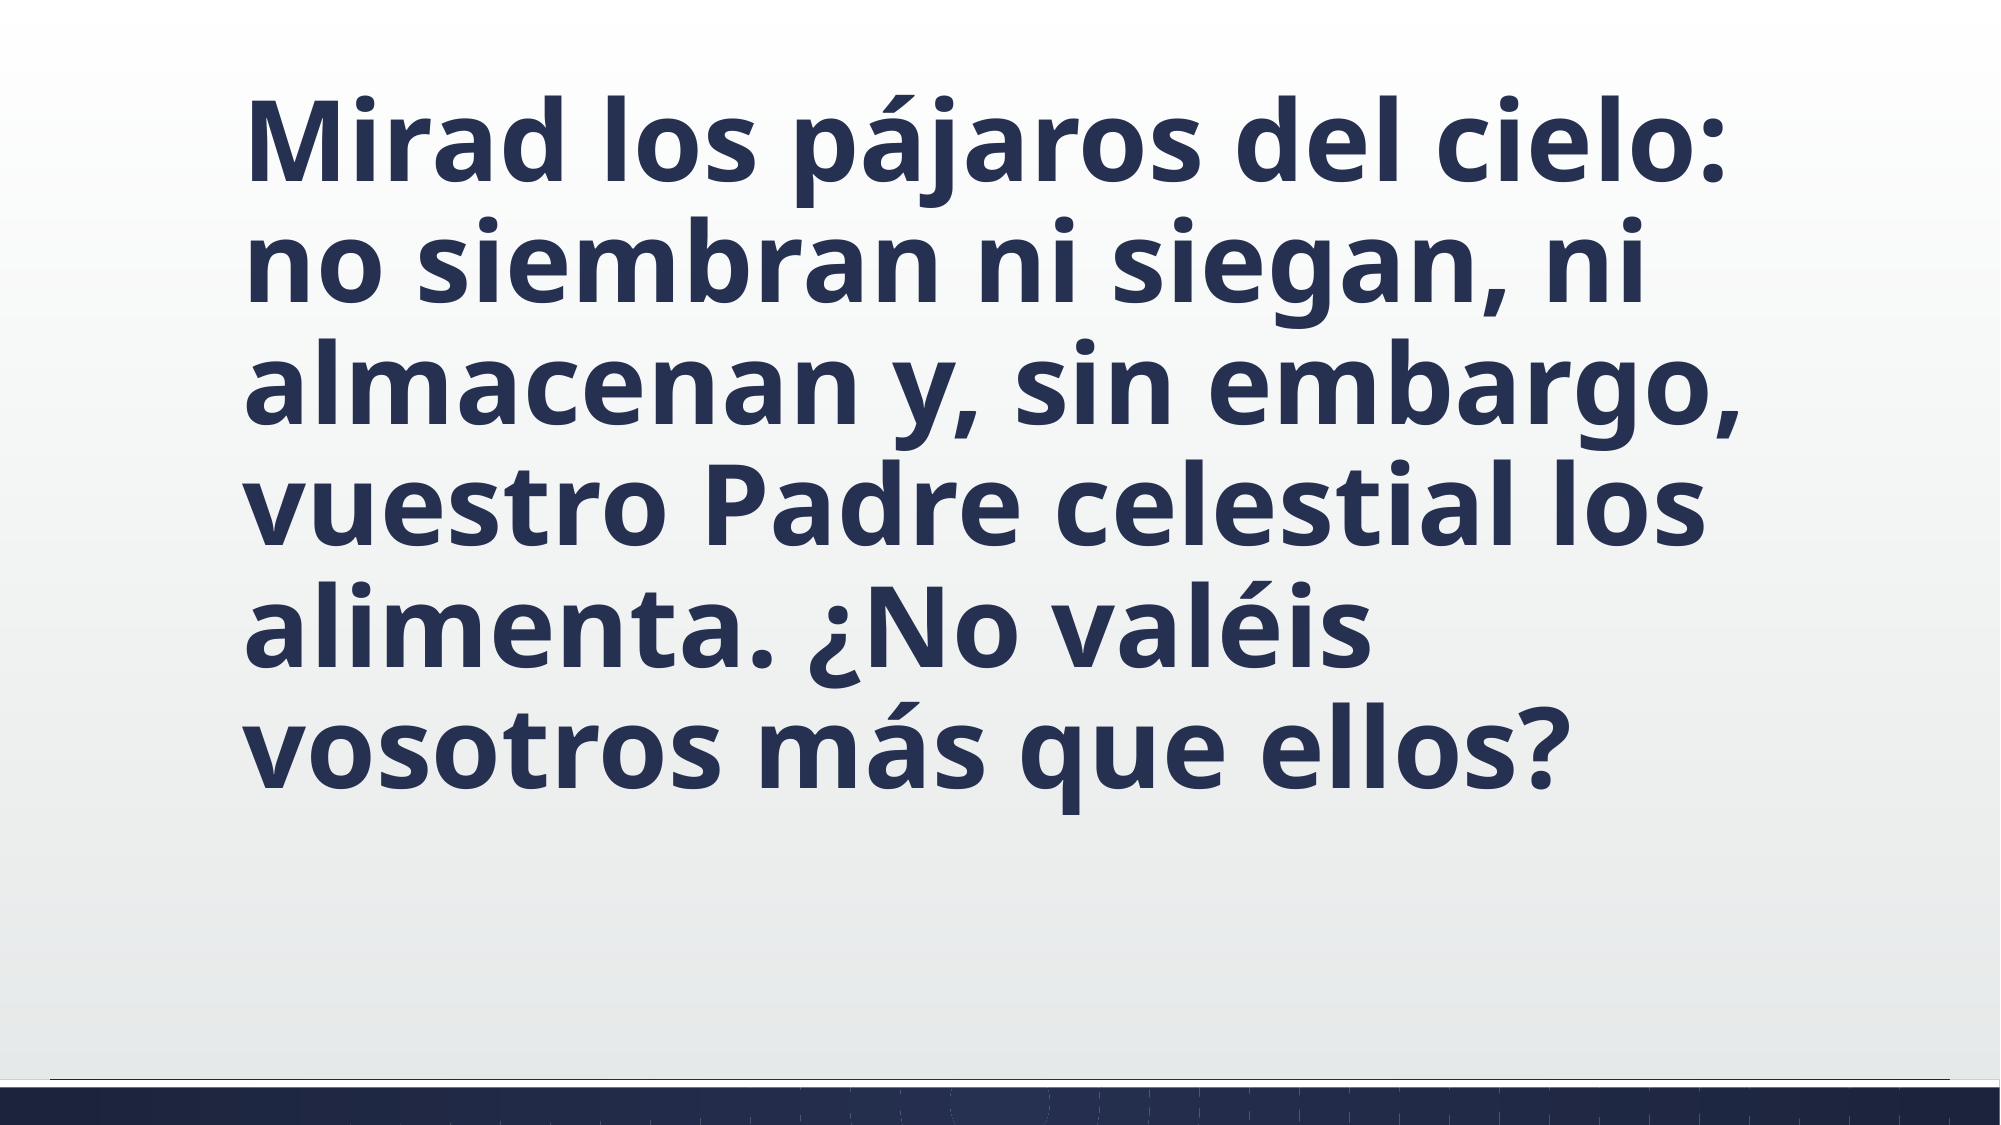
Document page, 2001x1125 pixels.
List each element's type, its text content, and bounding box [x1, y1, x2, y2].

list Mirad los pájaros del cielo: no siembran ni siegan, ni almacenan y, sin embargo, vuestro Padre celestial los alimenta. ¿No valéis vosotros más que ellos? [219, 76, 1780, 990]
